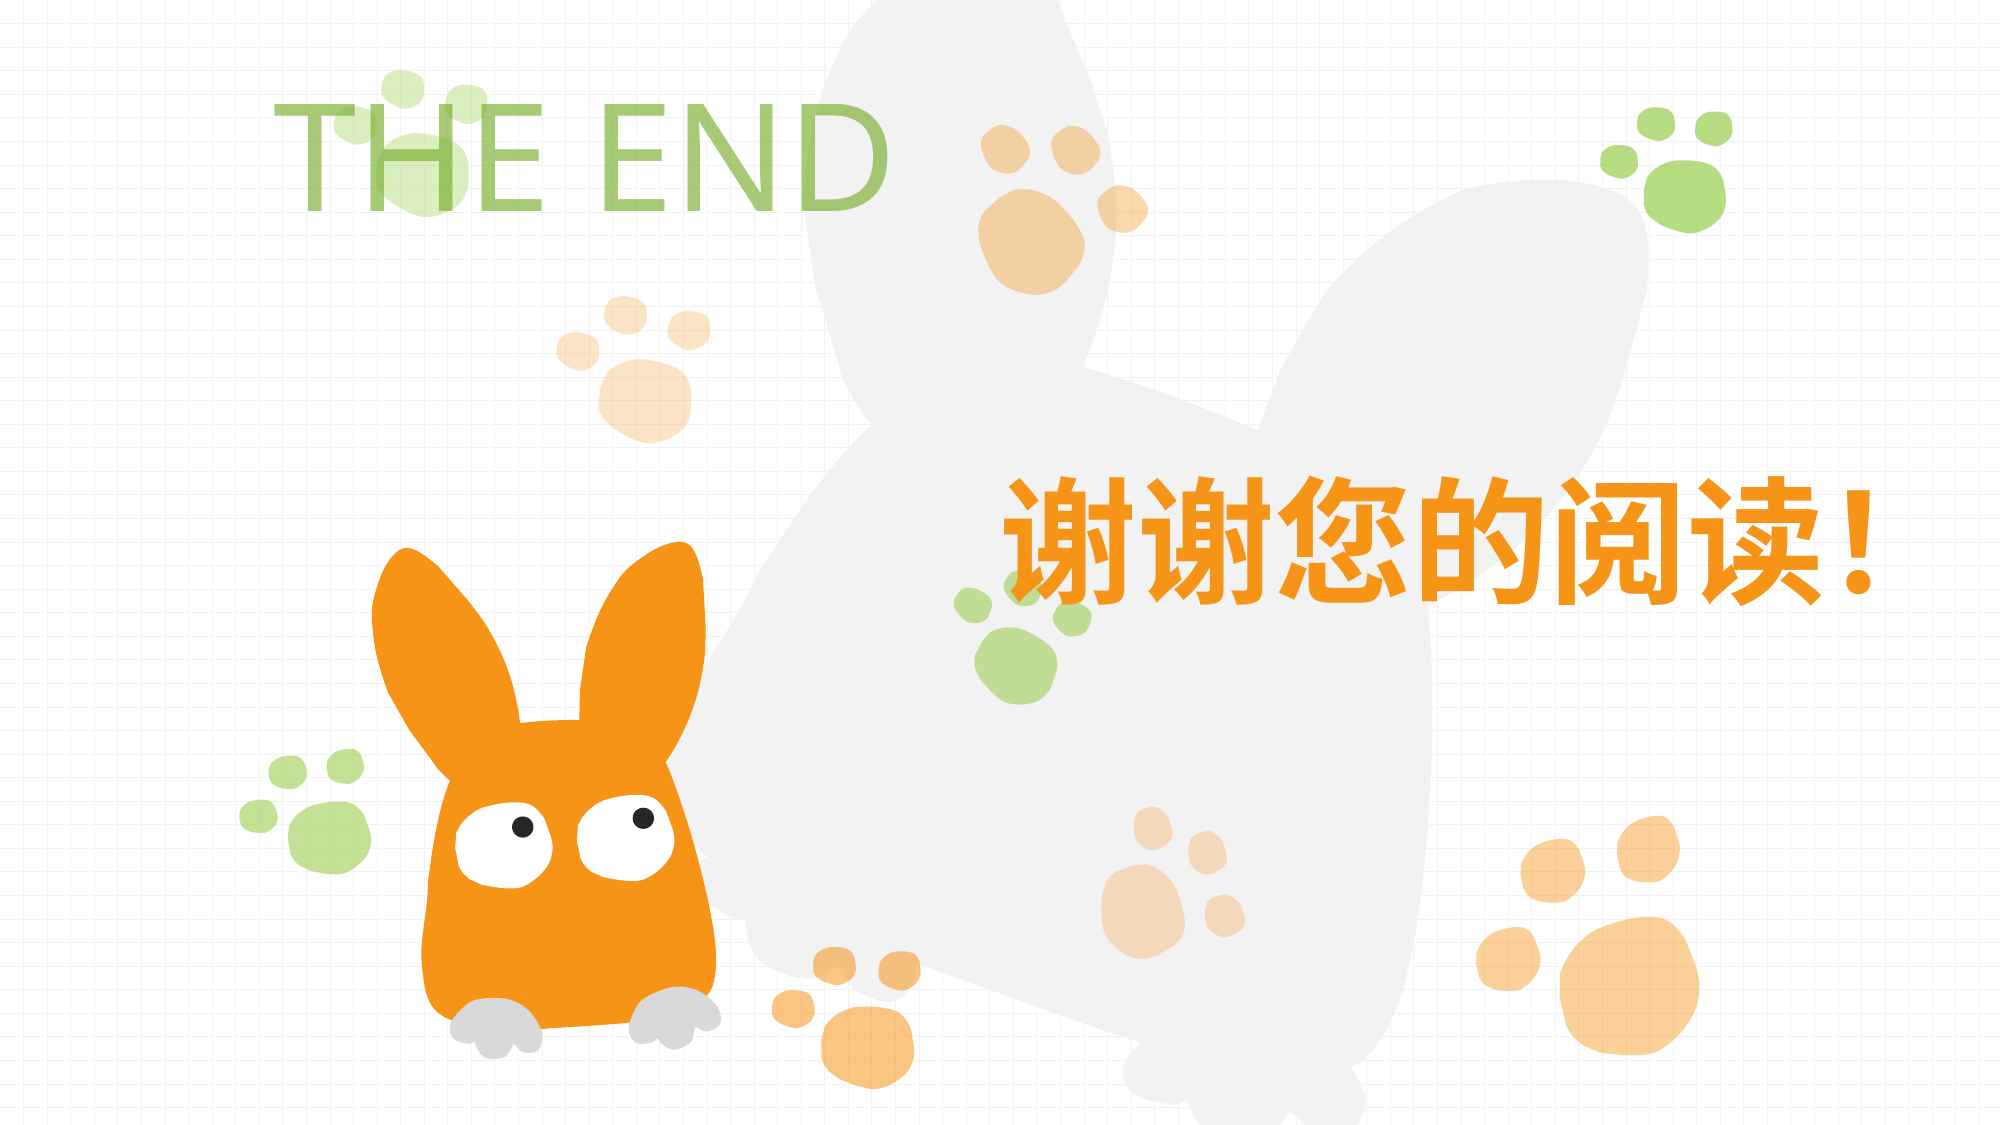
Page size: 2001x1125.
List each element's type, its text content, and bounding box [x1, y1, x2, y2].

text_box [776, 934, 930, 1080]
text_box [1480, 807, 1707, 1051]
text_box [1098, 811, 1252, 957]
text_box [1604, 95, 1740, 225]
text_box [965, 112, 1142, 284]
text_box 谢谢您的阅读！ [1568, 365, 1875, 876]
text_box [338, 59, 492, 205]
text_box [383, 536, 720, 1060]
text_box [952, 563, 1089, 693]
text_box THE END [258, 53, 675, 249]
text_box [560, 285, 714, 431]
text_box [242, 740, 378, 870]
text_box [681, 17, 1564, 1072]
